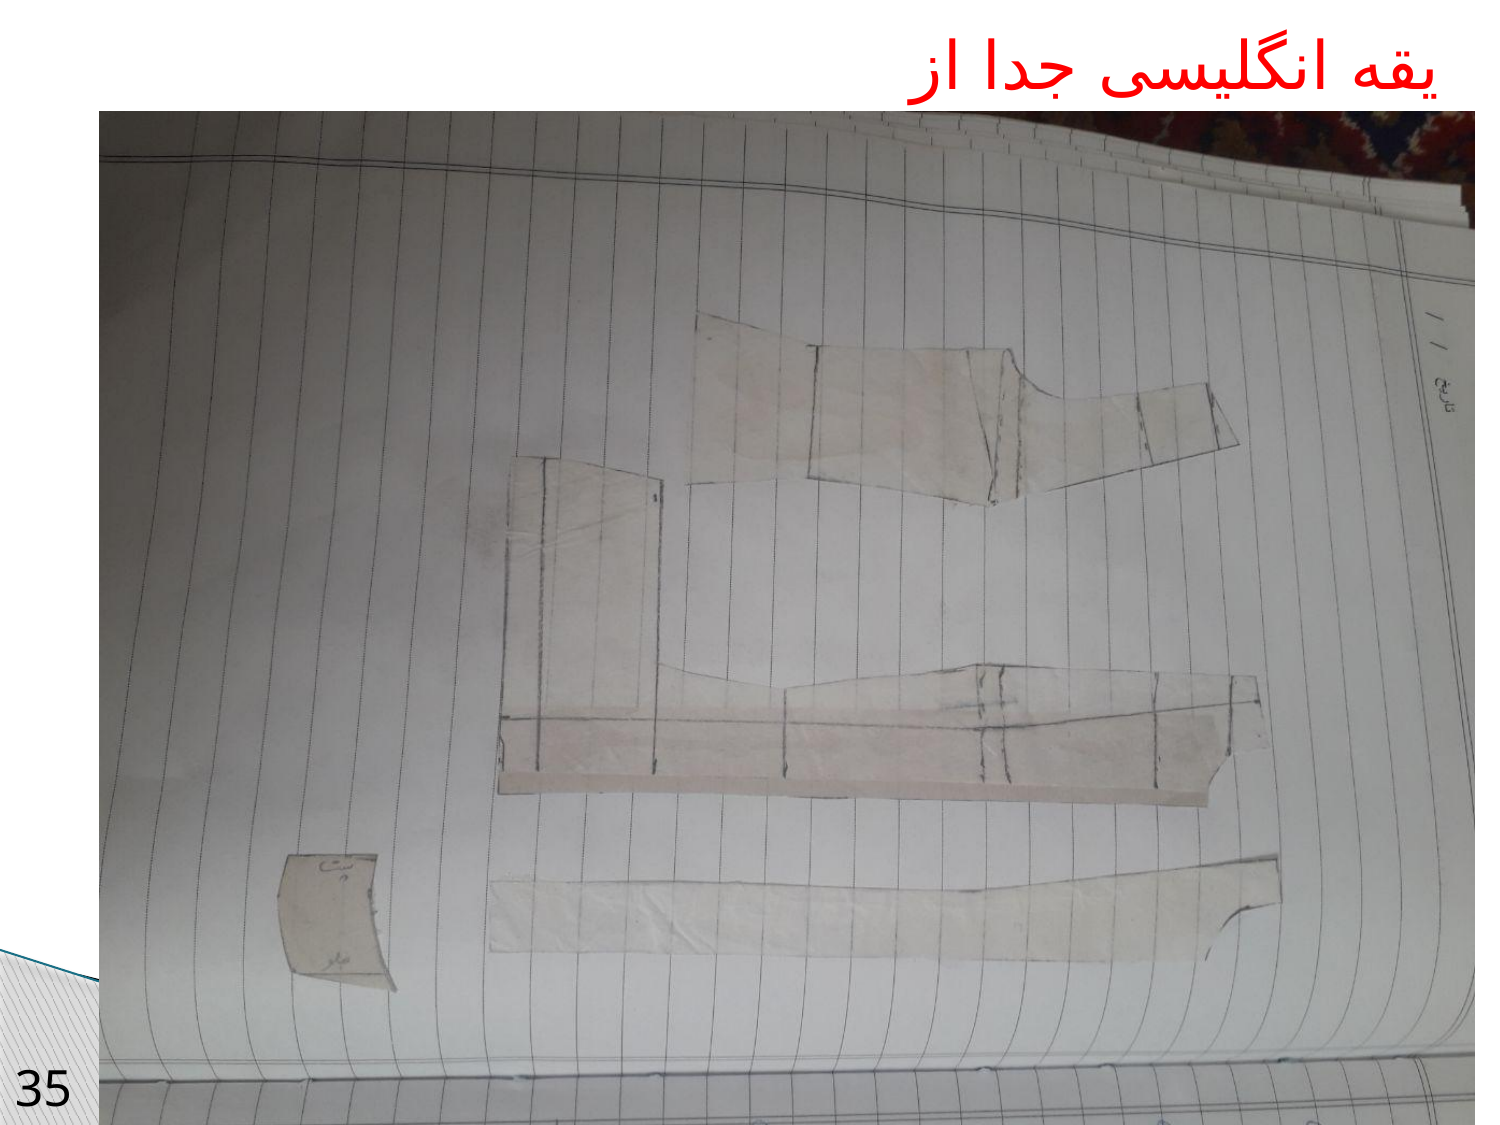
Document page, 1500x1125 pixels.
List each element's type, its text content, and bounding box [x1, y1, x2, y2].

text_box یقه انگلیسی جدا از کادر [862, 15, 1454, 111]
picture [99, 111, 1475, 1125]
text_box 35 [0, 1049, 93, 1124]
